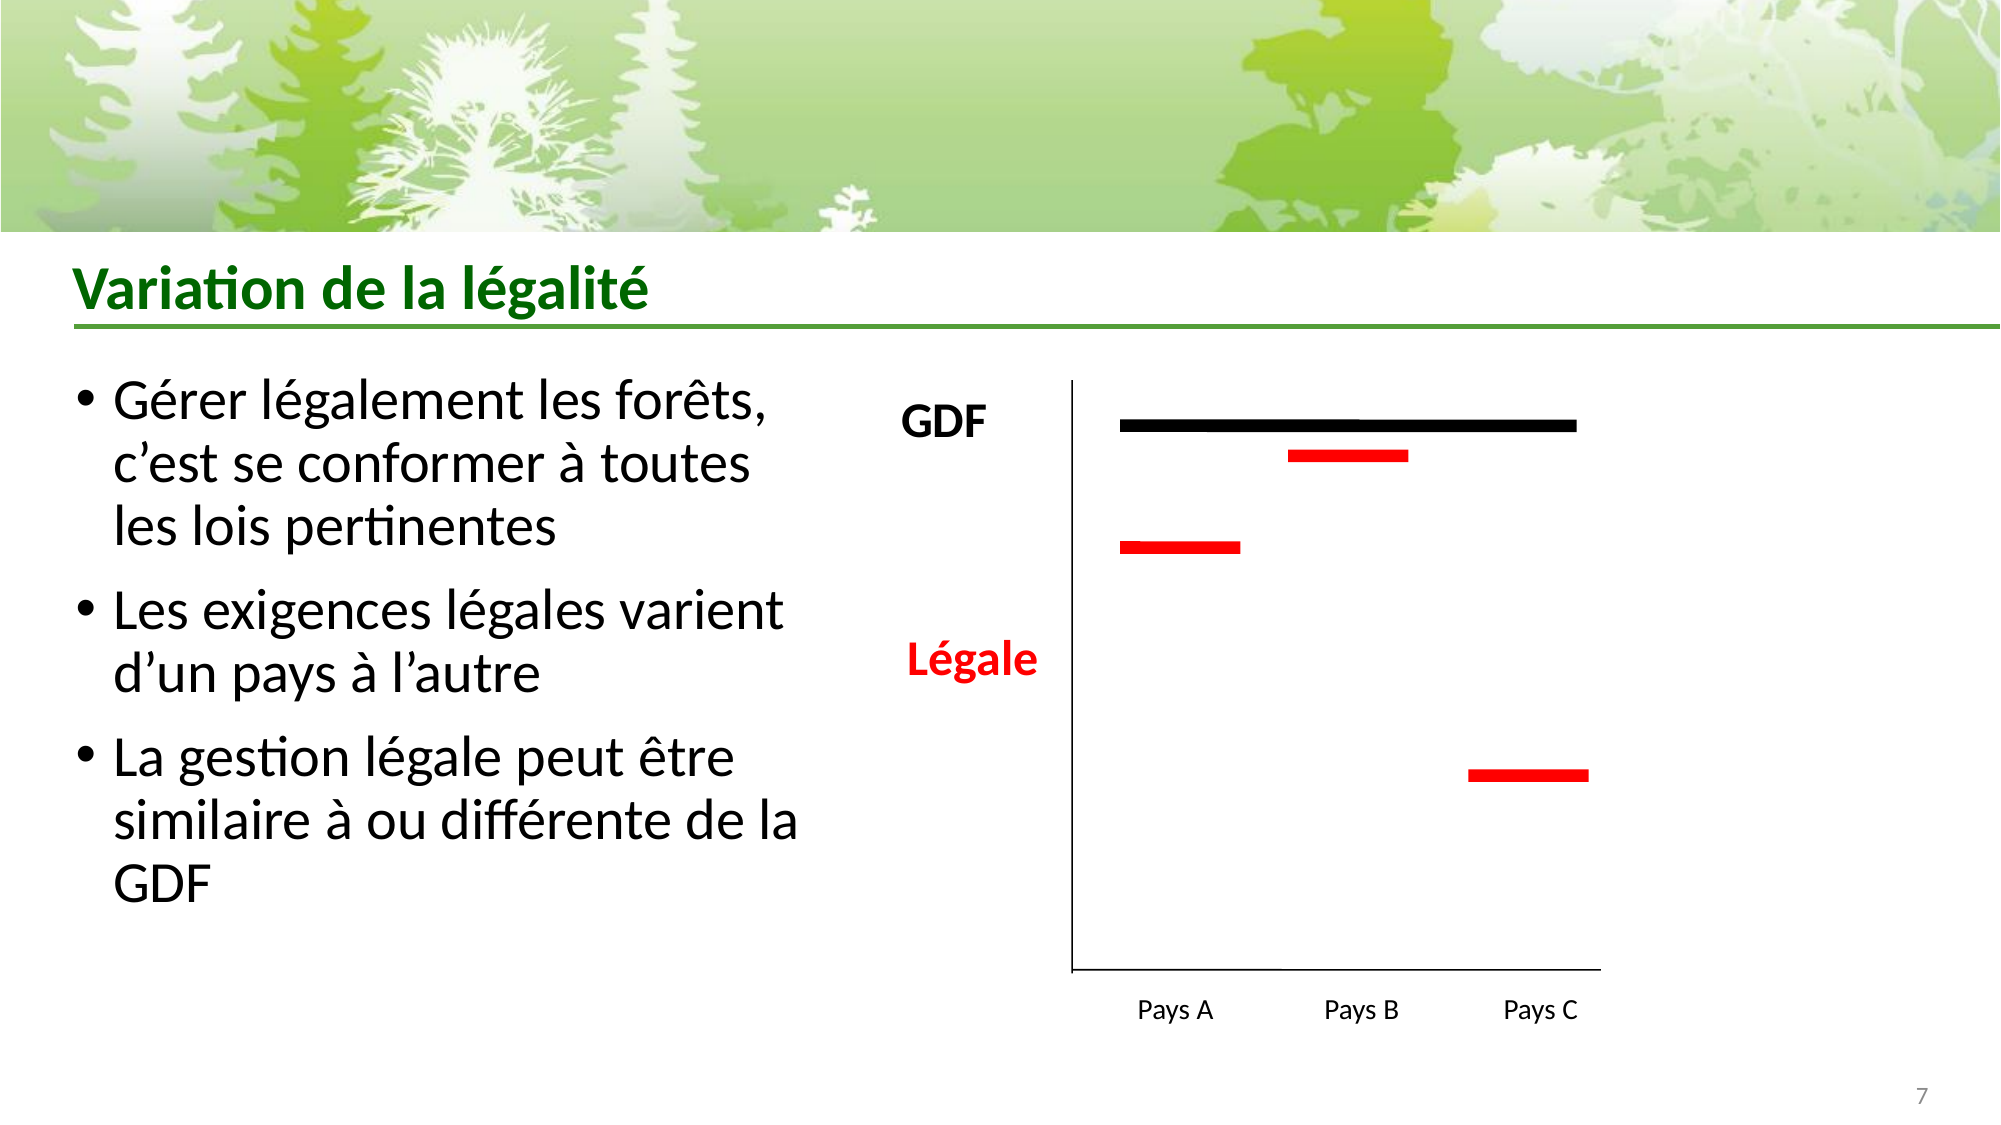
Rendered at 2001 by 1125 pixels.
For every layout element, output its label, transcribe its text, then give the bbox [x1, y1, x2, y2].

title Variation de la légalité [57, 195, 1408, 384]
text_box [885, 379, 1629, 1034]
slide_number 7 [1493, 1065, 1944, 1125]
picture [0, 0, 2000, 232]
list Gérer légalement les forêts, c’est se conformer à toutes les lois pertinentes Les exigences légales varient d’un pays à l’autre La gestion légale peut être similaire à ou différente de la GDF [60, 384, 826, 1076]
